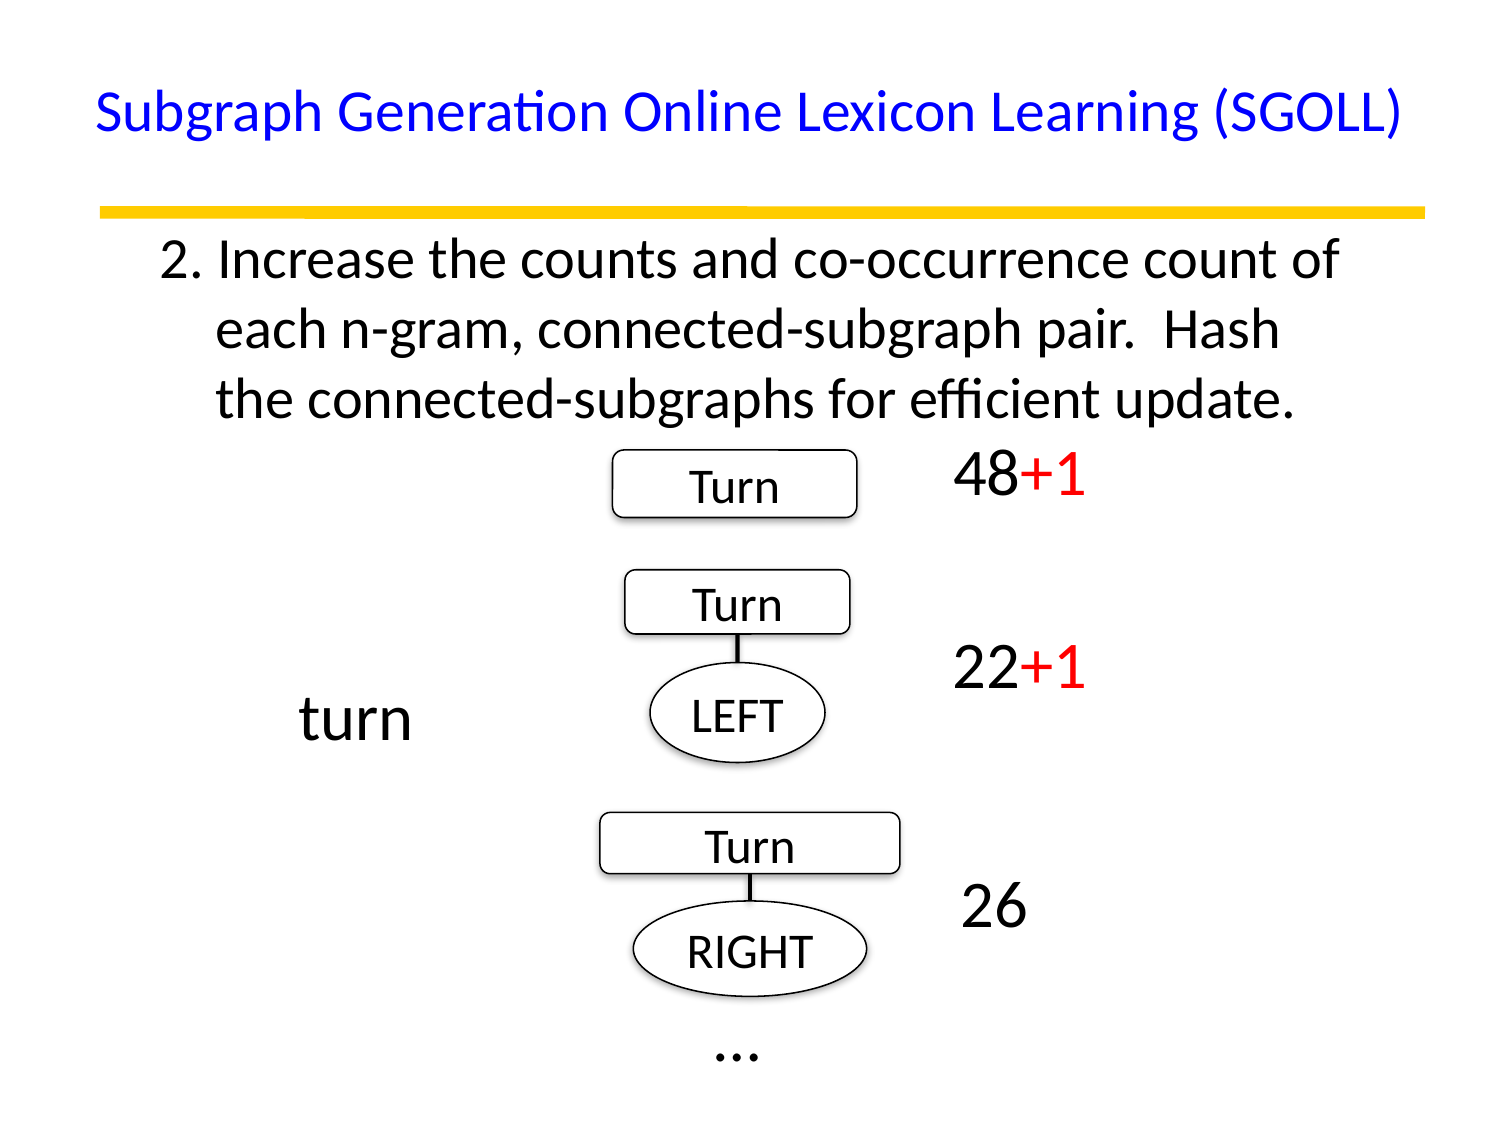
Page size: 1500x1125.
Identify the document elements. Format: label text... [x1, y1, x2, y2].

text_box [624, 569, 851, 763]
text_box 48+1 [938, 421, 1105, 517]
text_box 22+1 [937, 614, 1105, 710]
text_box Turn [611, 449, 858, 519]
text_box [599, 812, 901, 997]
text_box … [699, 1005, 841, 1083]
text_box 2. Increase the counts and co-occurrence count of each n-gram, connected-subgraph pair. Hash the connected-subgraphs for efficient update. [145, 212, 1371, 438]
text_box turn [283, 666, 450, 762]
text_box Subgraph Generation Online Lexicon Learning (SGOLL) [74, 37, 1425, 179]
text_box 26 [946, 852, 1113, 948]
